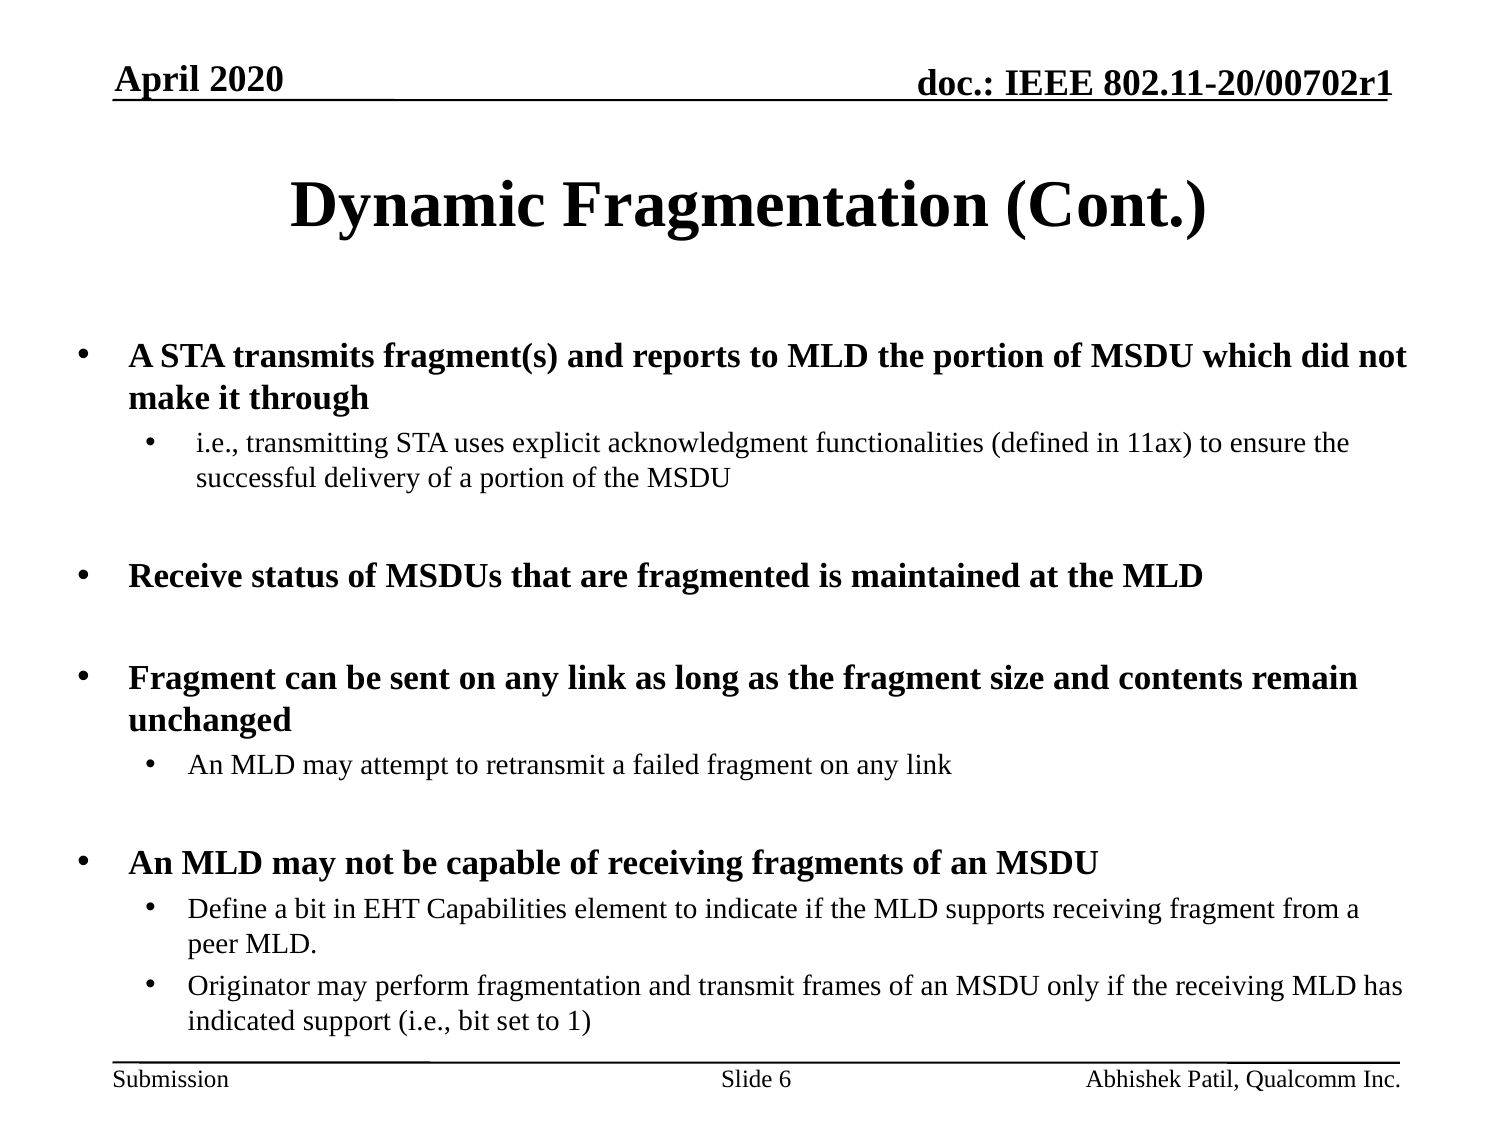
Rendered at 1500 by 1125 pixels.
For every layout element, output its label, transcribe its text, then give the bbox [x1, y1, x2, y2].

title Dynamic Fragmentation (Cont.) [112, 112, 1388, 288]
footer Abhishek Patil, Qualcomm Inc. [878, 1061, 1402, 1093]
list A STA transmits fragment(s) and reports to MLD the portion of MSDU which did not make it through i.e., transmitting STA uses explicit acknowledgment functionalities (defined in 11ax) to ensure the successful delivery of a portion of the MSDU Receive status of MSDUs that are fragmented is maintained at the MLD Fragment can be sent on any link as long as the fragment size and contents remain unchanged An MLD may attempt to retransmit a failed fragment on any link An MLD may not be capable of receiving fragments of an MSDU Define a bit in EHT Capabilities element to indicate if the MLD supports receiving fragment from a peer MLD. Originator may perform fragmentation and transmit frames of an MSDU only if the receiving MLD has indicated support (i.e., bit set to 1) [62, 324, 1426, 1051]
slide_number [114, 54, 423, 100]
slide_number Slide 6 [712, 1061, 800, 1123]
